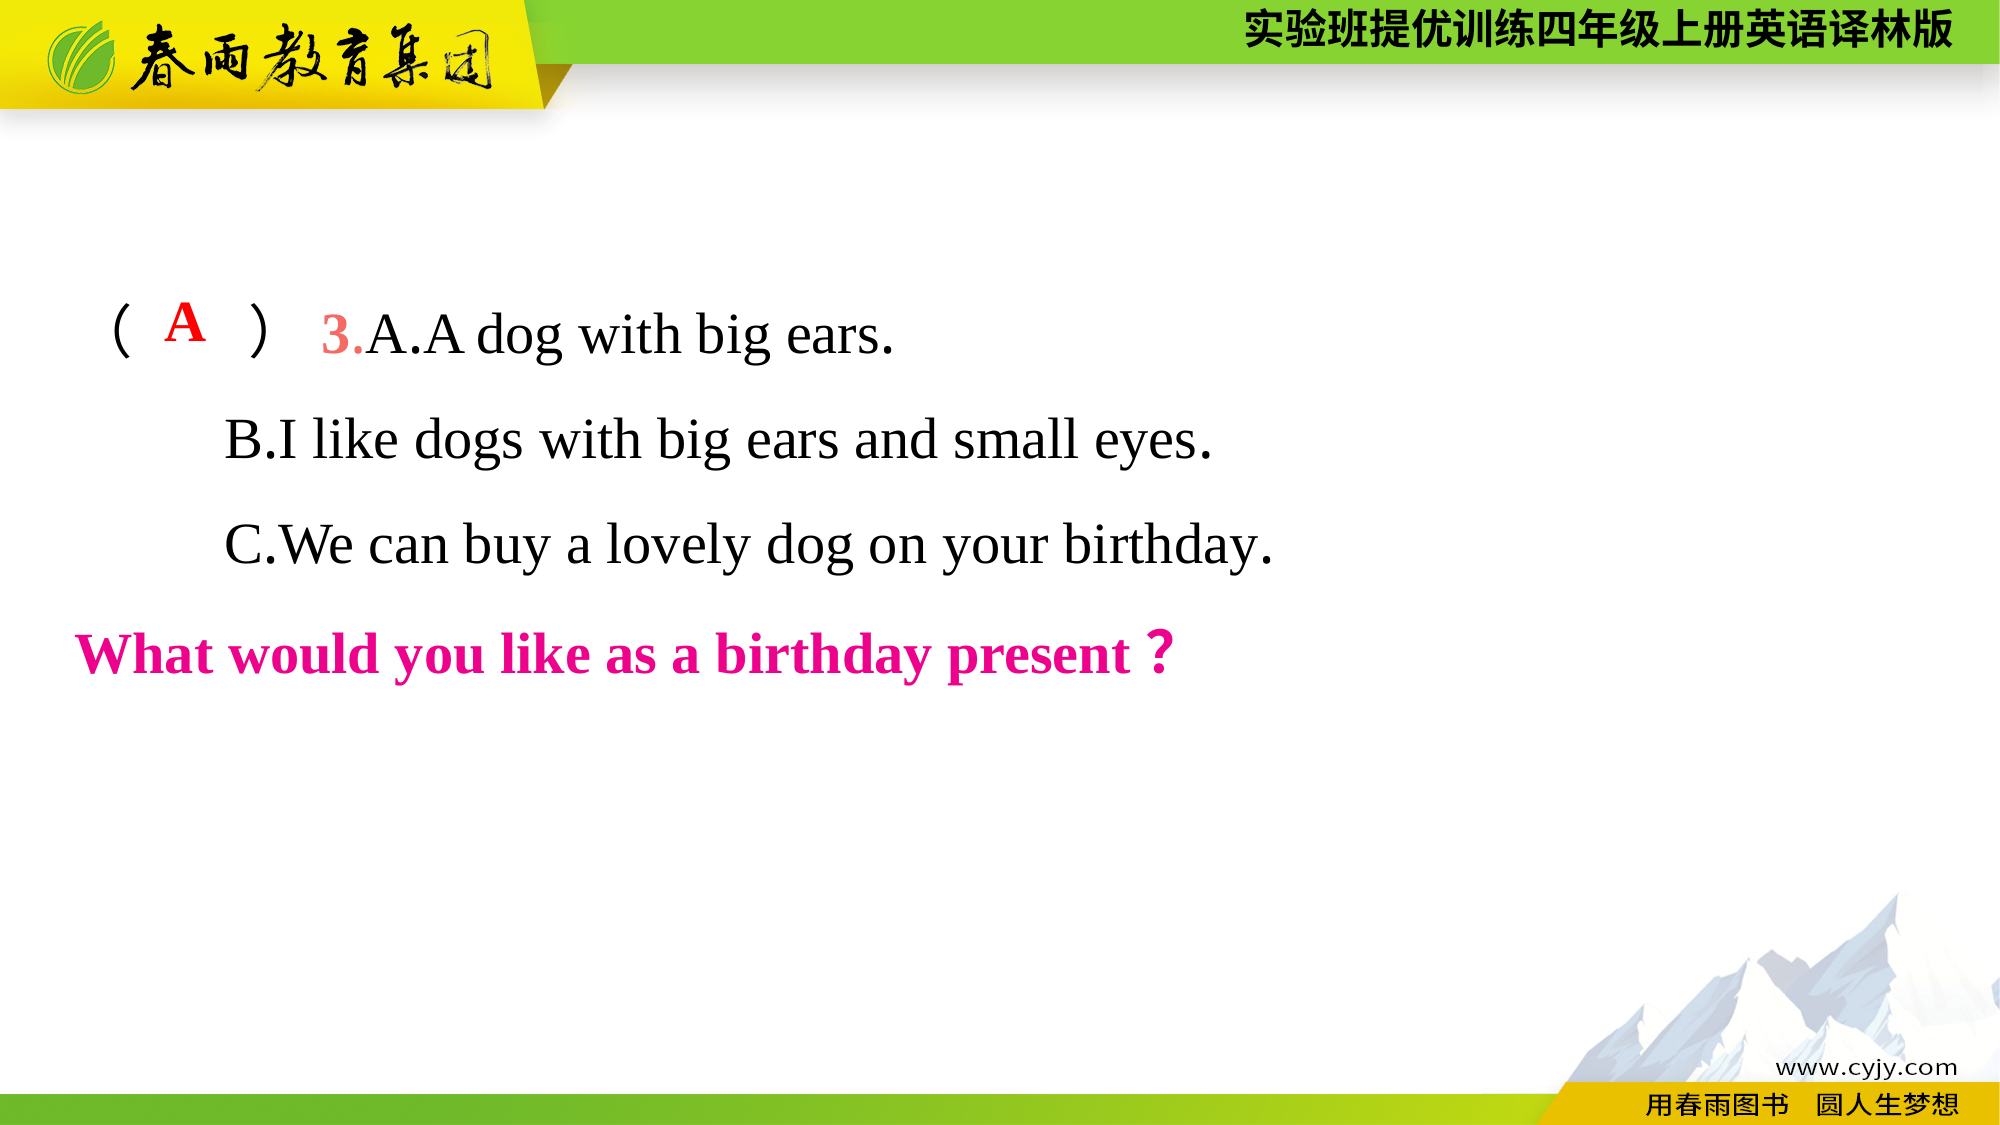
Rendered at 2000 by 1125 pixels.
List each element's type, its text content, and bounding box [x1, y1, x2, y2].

text_box What would you like as a birthday present？ [59, 572, 1944, 693]
list （ ）3.A.A dog with big ears. B.I like dogs with big ears and small eyes. C.We can buy a lovely dog on your birthday. [59, 252, 1944, 572]
text_box A [149, 276, 222, 361]
picture [0, 0, 2000, 1125]
